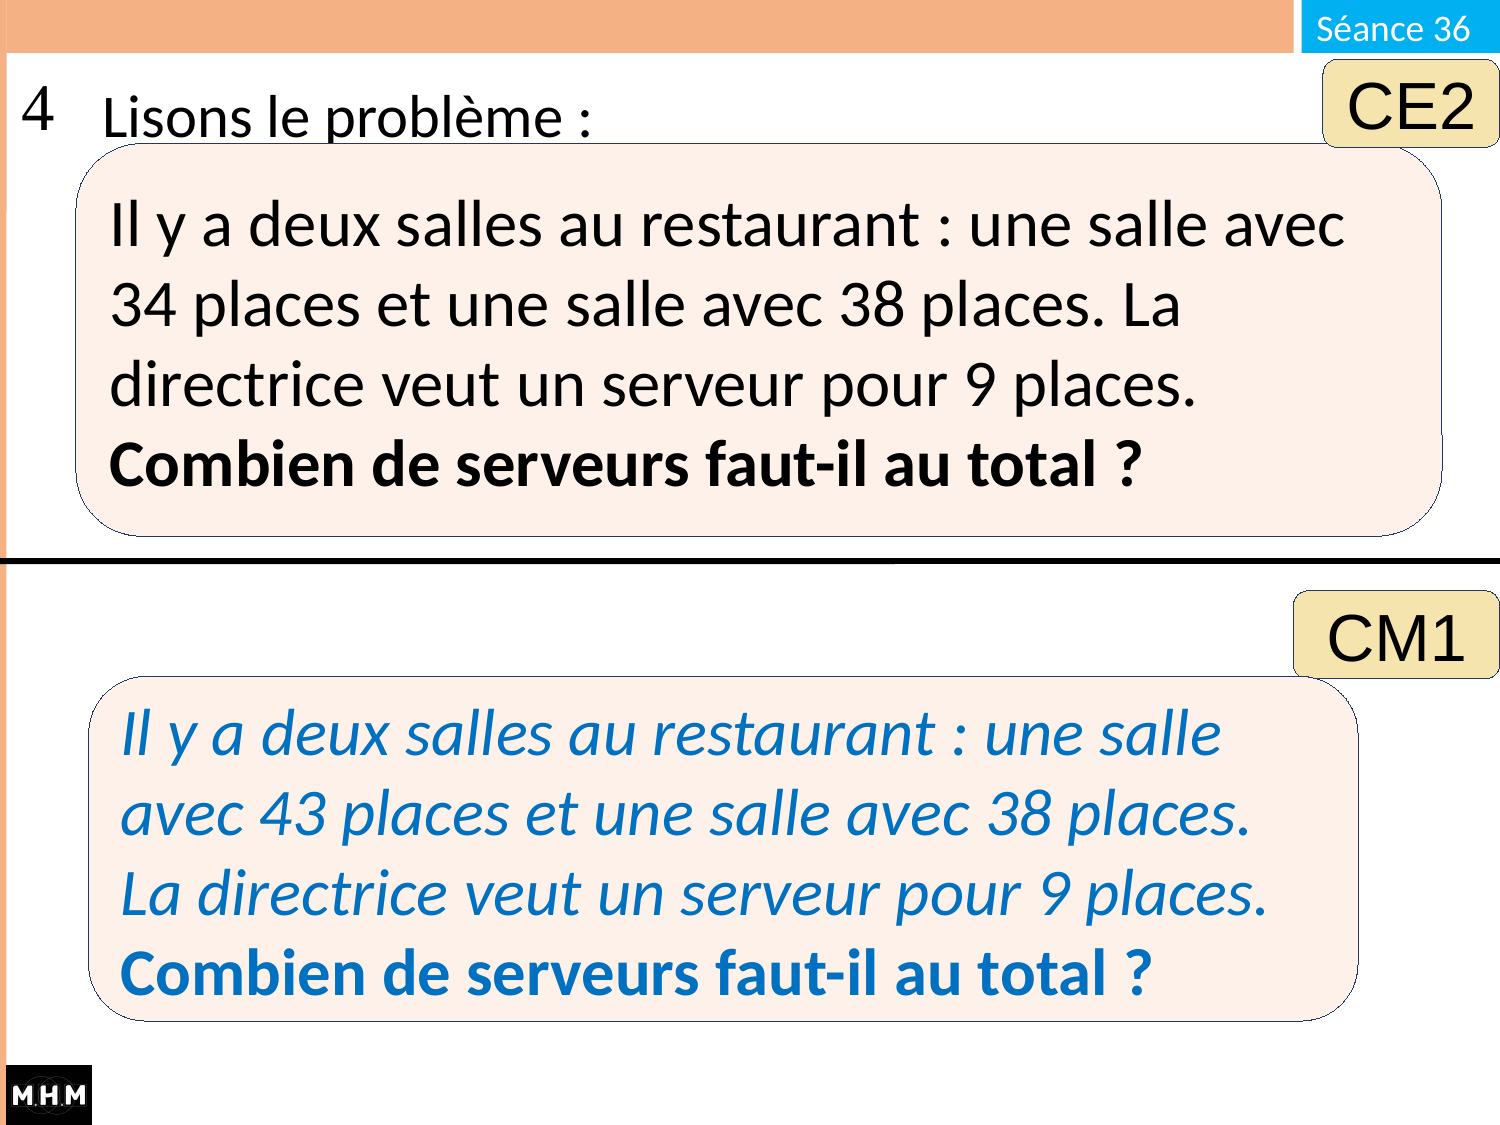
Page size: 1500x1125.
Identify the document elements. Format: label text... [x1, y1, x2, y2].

picture [6, 1065, 92, 1125]
text_box CM1 [1293, 590, 1500, 679]
text_box CE2 [1322, 59, 1500, 148]
title Lisons le problème : [87, 32, 1381, 157]
text_box Il y a deux salles au restaurant : une salle avec 43 places et une salle avec 38 places. La directrice veut un serveur pour 9 places. Combien de serveurs faut-il au total ? [88, 676, 1359, 1022]
text_box Il y a deux salles au restaurant : une salle avec 34 places et une salle avec 38 places. La directrice veut un serveur pour 9 places. Combien de serveurs faut-il au total ? [75, 143, 1443, 537]
